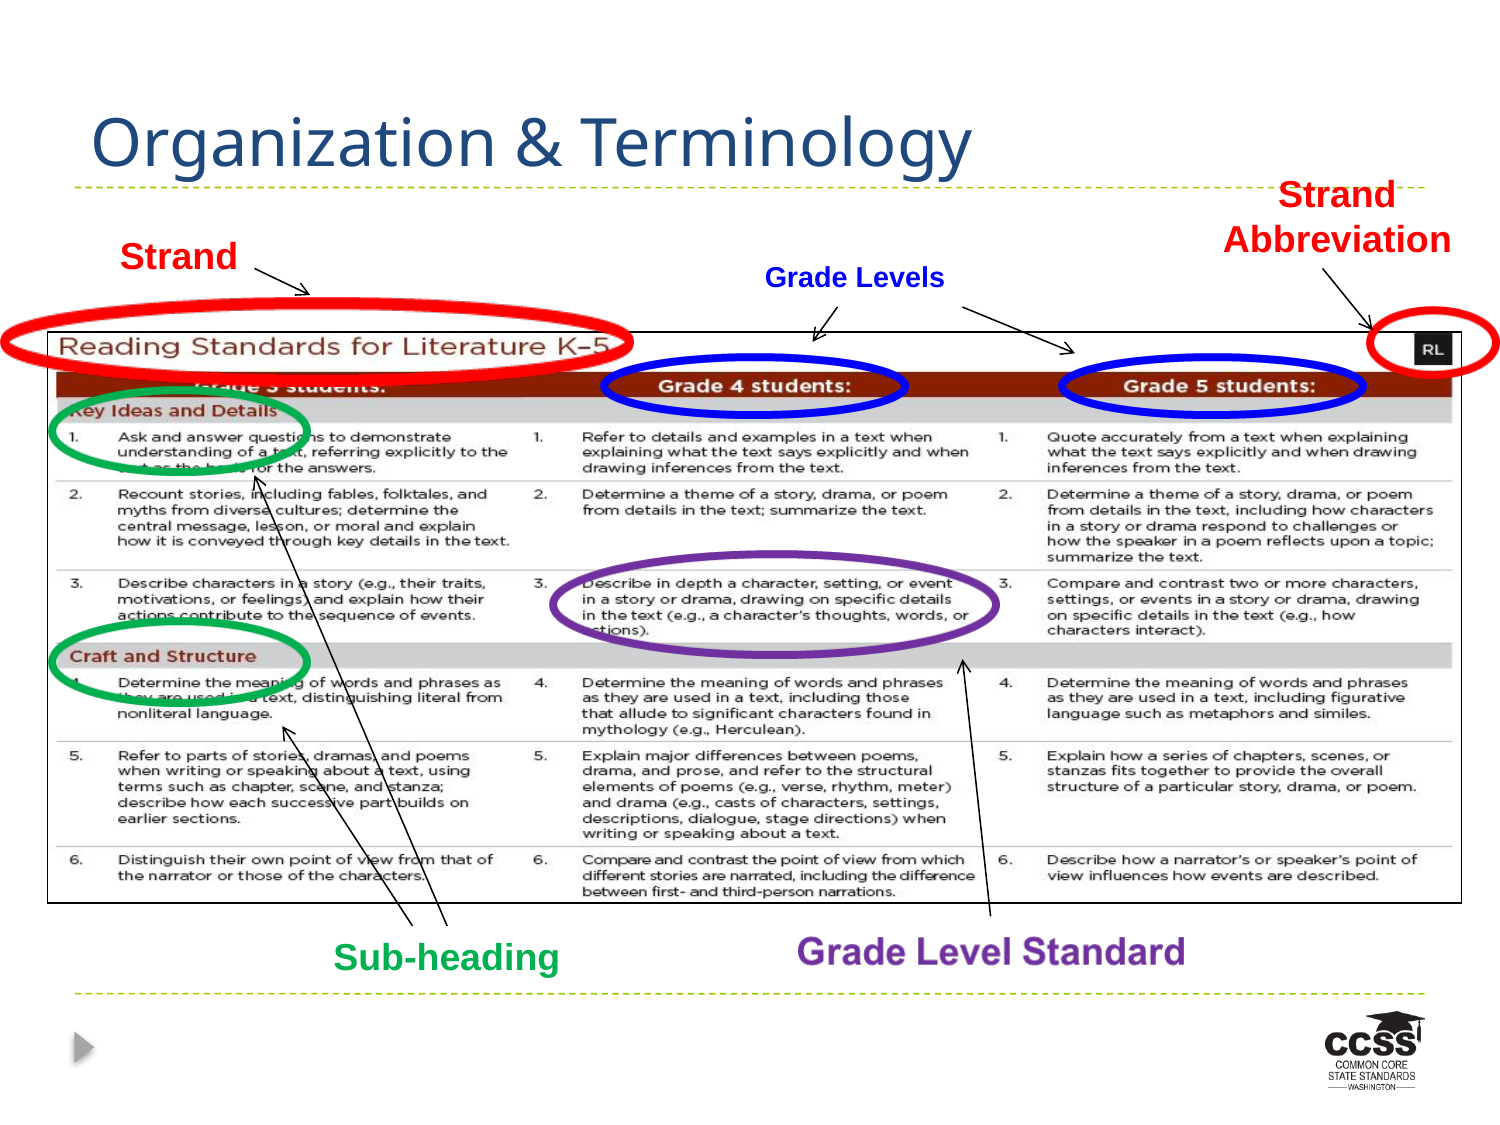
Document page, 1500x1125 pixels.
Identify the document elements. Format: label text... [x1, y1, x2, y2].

text_box Sub-heading [318, 925, 576, 986]
picture [0, 297, 1500, 903]
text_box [254, 475, 448, 927]
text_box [812, 306, 838, 343]
list Grade Levels [749, 251, 1022, 302]
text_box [962, 306, 1076, 354]
text_box Strand Abbreviation [1200, 162, 1475, 268]
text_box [962, 658, 991, 917]
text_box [1322, 268, 1373, 331]
title Organization & Terminology [75, 24, 1500, 188]
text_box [254, 268, 311, 296]
picture [772, 916, 1209, 997]
picture [1325, 1011, 1425, 1090]
text_box Strand [104, 224, 254, 285]
